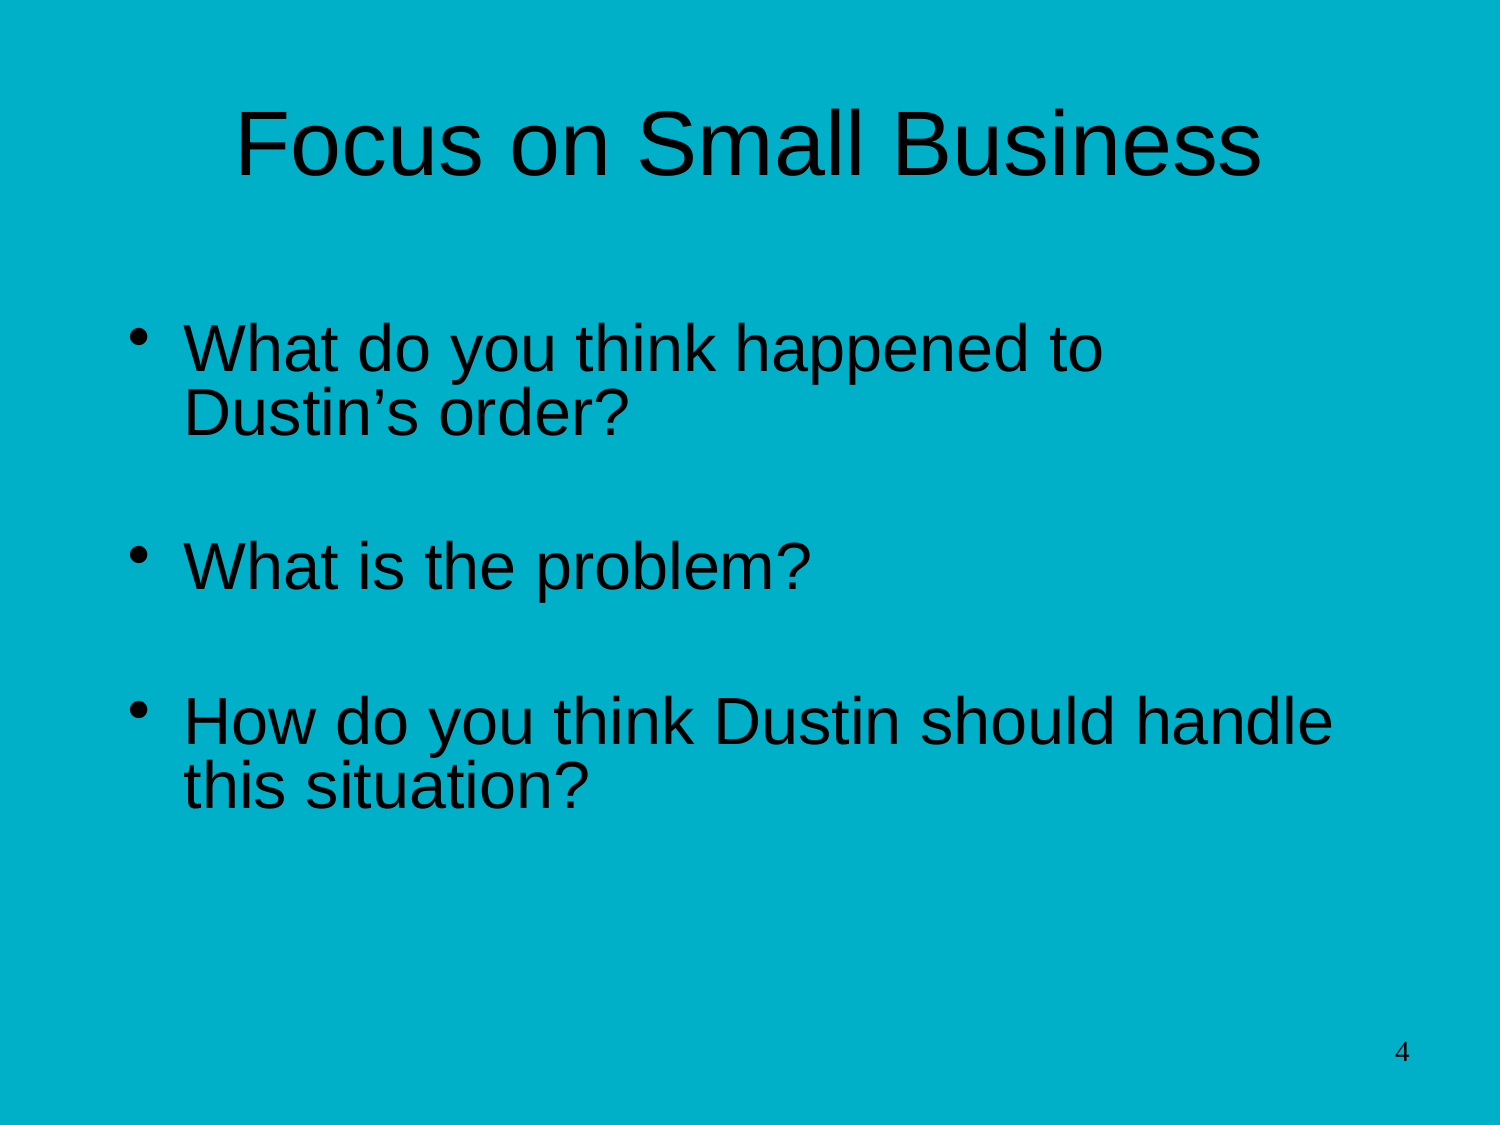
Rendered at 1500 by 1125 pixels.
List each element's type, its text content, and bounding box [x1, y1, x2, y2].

list What do you think happened to Dustin’s order? What is the problem? How do you think Dustin should handle this situation? [112, 312, 1388, 1013]
slide_number 4 [1074, 1024, 1426, 1103]
title Focus on Small Business [74, 44, 1426, 233]
